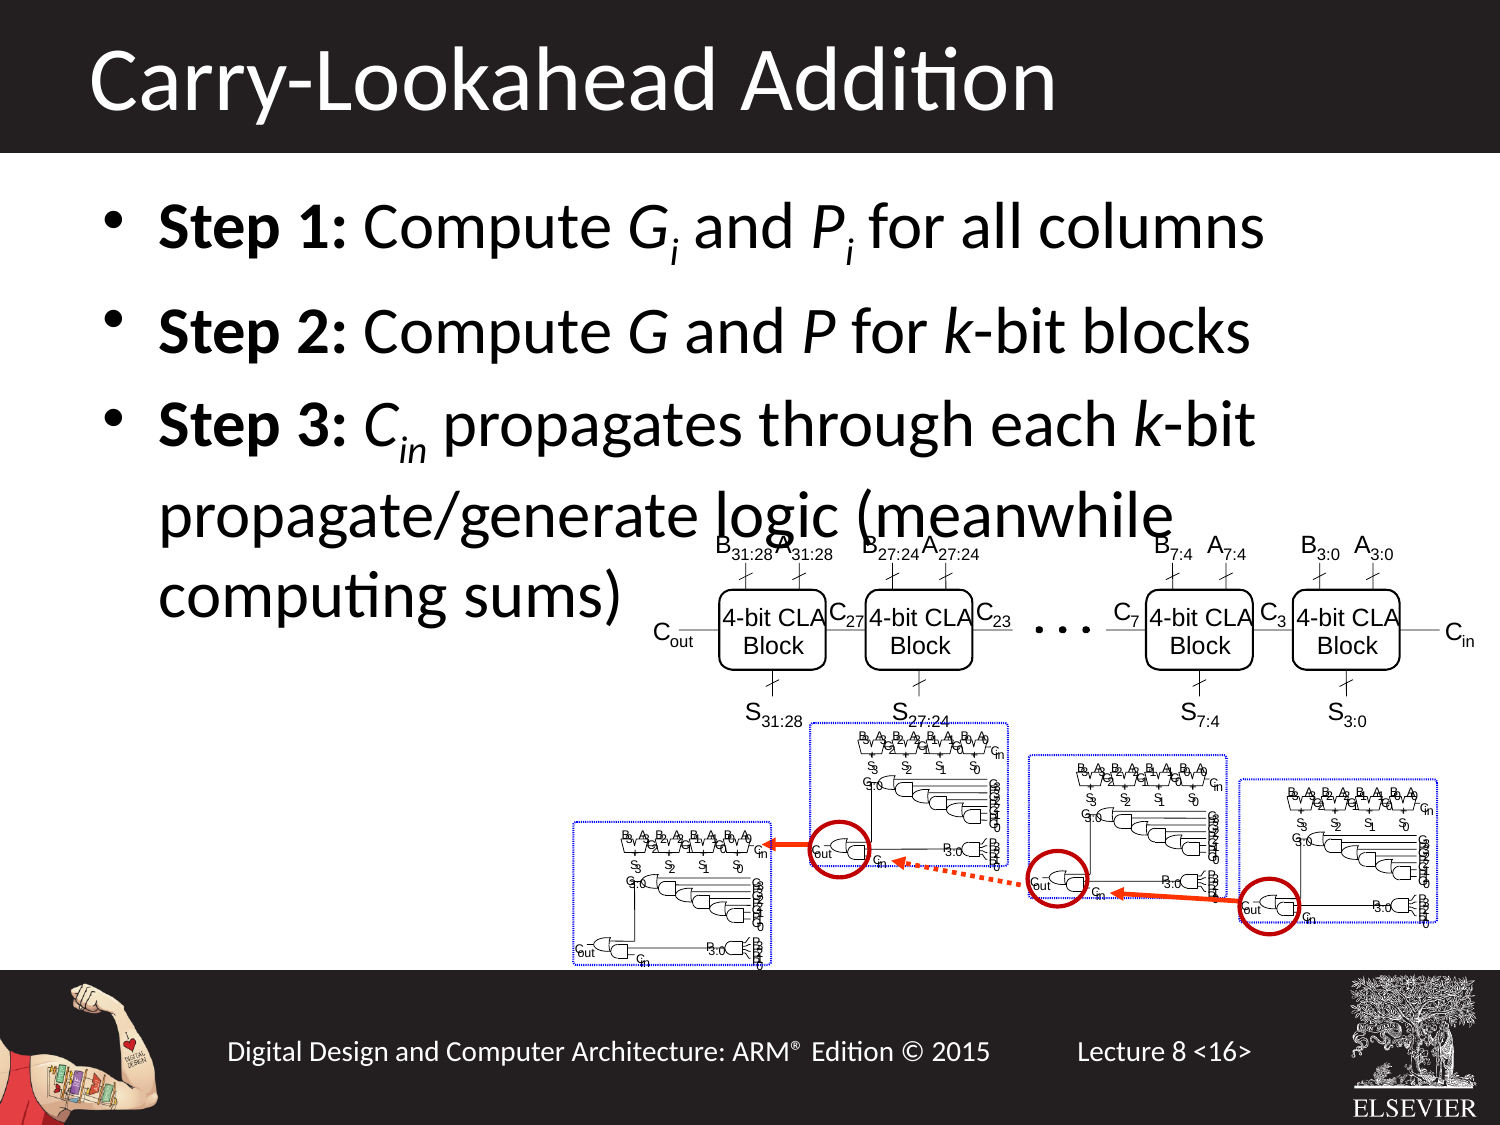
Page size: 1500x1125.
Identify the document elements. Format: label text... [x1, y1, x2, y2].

picture [0, 979, 163, 1125]
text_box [573, 722, 1438, 969]
text_box Carry-Lookahead Addition [75, 11, 1375, 136]
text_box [652, 528, 1476, 731]
picture [1350, 974, 1477, 1117]
text_box Step 1: Compute Gi and Pi for all columns Step 2: Compute G and P for k-bit blocks Step 3: Cin propagates through each k-bit propagate/generate logic (meanwhile computing sums) [87, 174, 1375, 1025]
